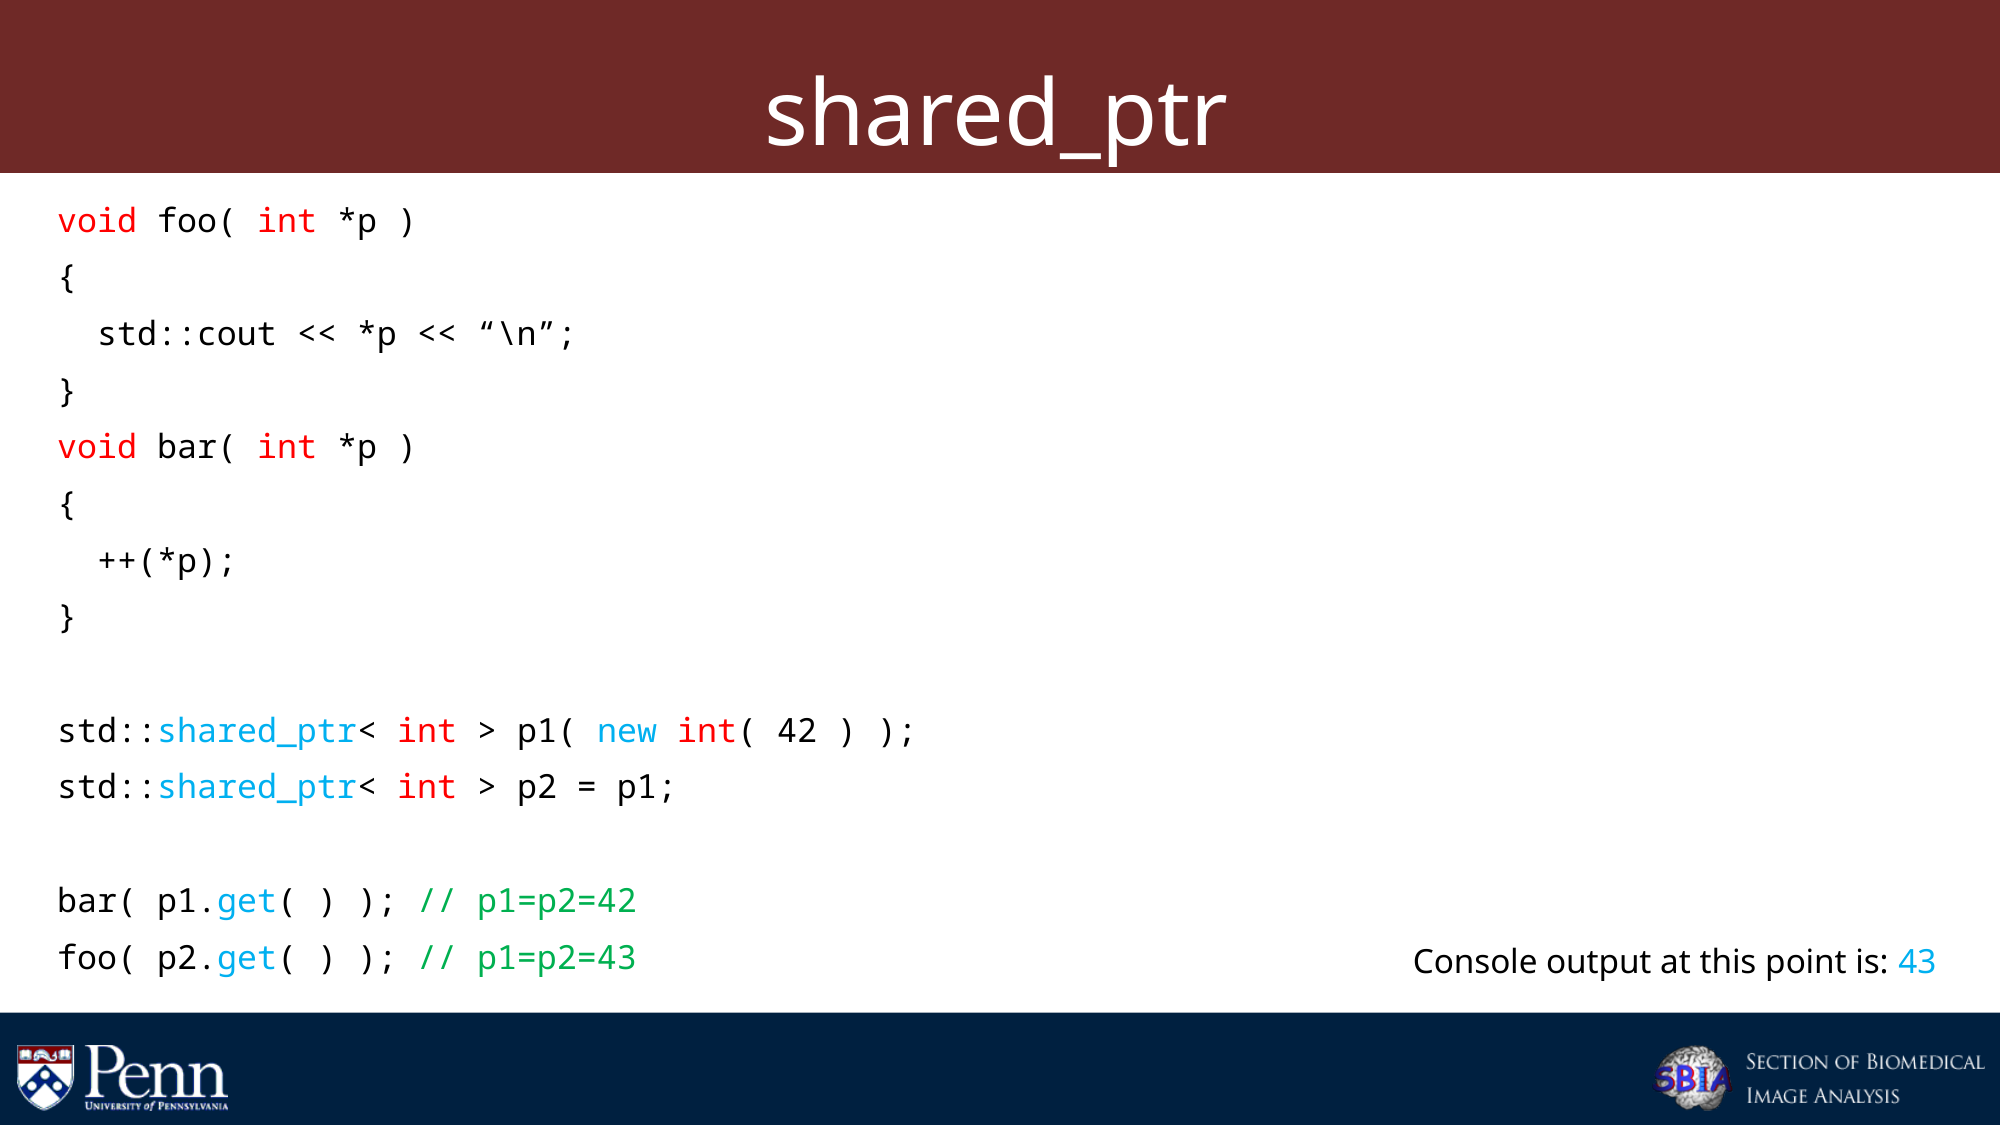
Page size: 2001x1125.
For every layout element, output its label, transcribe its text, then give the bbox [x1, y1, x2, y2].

list Console output at this point is: 43 [1012, 195, 1952, 1014]
picture [17, 1045, 228, 1111]
picture [1652, 1044, 1985, 1112]
list void foo( int *p ) { std::cout << *p << “\n”; } void bar( int *p ) { ++(*p); } std::shared_ptr< int > p1( new int( 42 ) ); std::shared_ptr< int > p2 = p1; bar( p1.get( ) ); // p1=p2=42 foo( p2.get( ) ); // p1=p2=43 [42, 195, 988, 1014]
title shared_ptr [42, 0, 1952, 173]
